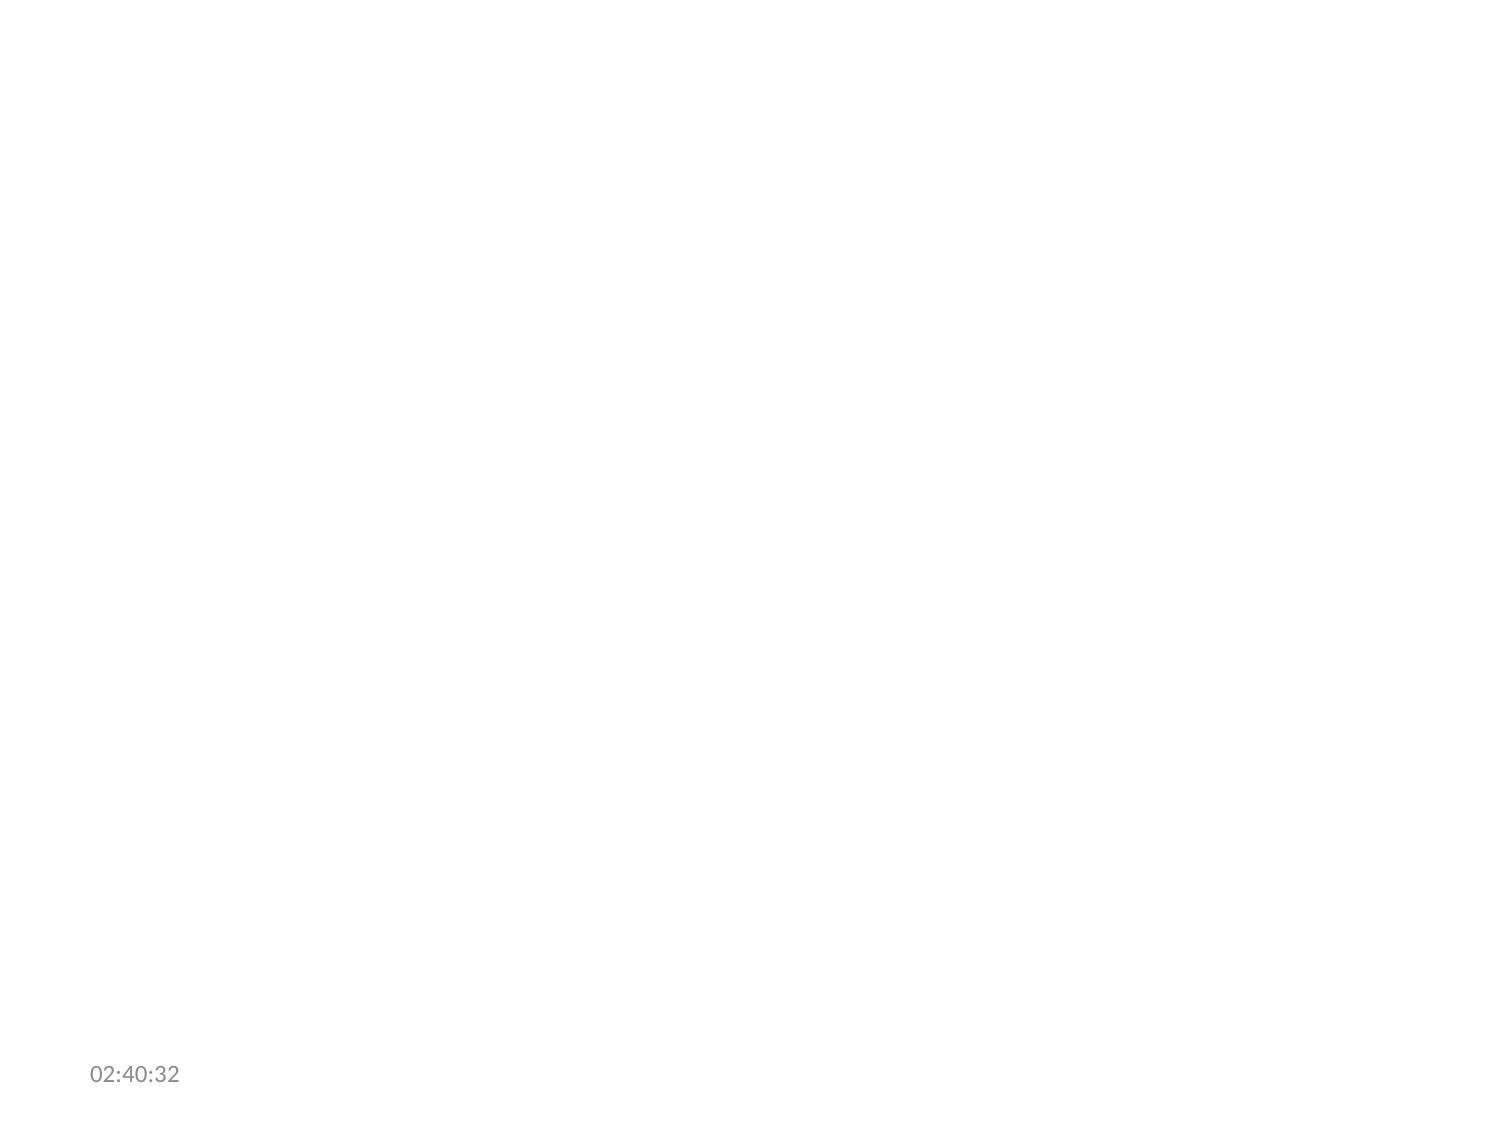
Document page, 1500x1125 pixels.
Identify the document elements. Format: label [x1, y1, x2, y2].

slide_number [75, 1042, 425, 1103]
